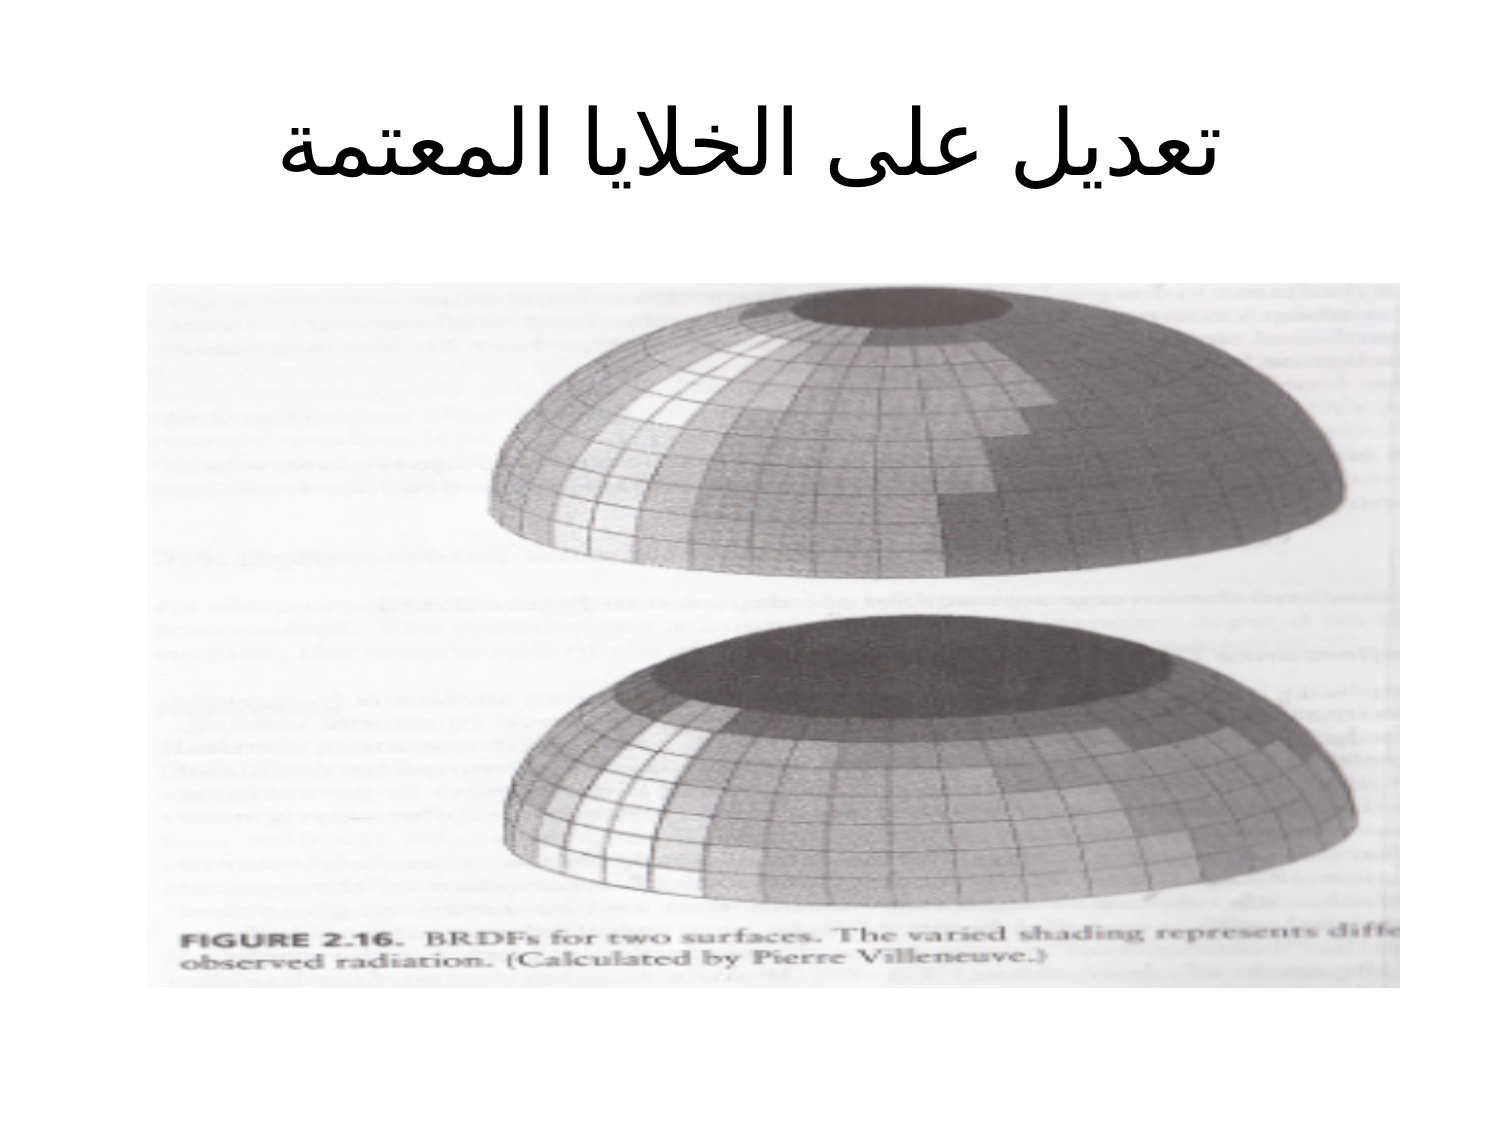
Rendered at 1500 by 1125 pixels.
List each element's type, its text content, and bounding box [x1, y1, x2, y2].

picture [147, 283, 1400, 988]
title تعديل على الخلايا المعتمة [75, 45, 1425, 233]
